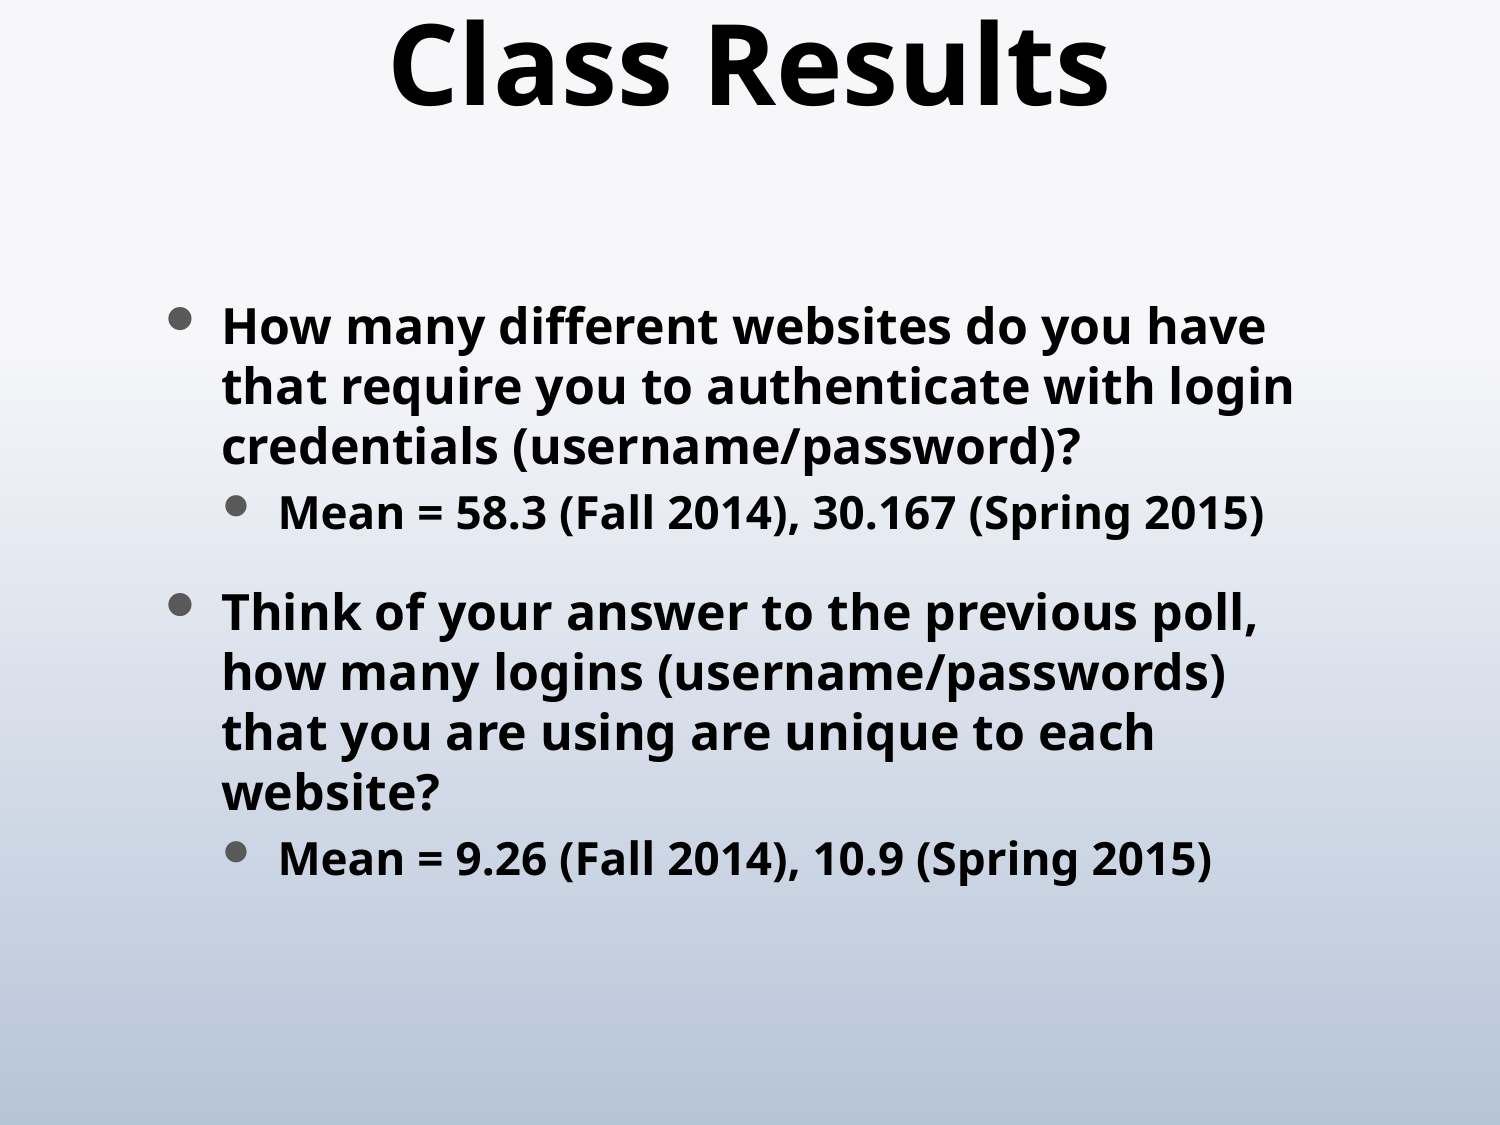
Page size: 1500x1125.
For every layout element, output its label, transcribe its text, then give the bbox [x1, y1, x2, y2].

title Class Results [150, 37, 1350, 102]
list How many different websites do you have that require you to authenticate with login credentials (username/password)? Mean = 58.3 (Fall 2014), 30.167 (Spring 2015) Think of your answer to the previous poll, how many logins (username/passwords) that you are using are unique to each website? Mean = 9.26 (Fall 2014), 10.9 (Spring 2015) [150, 286, 1350, 993]
